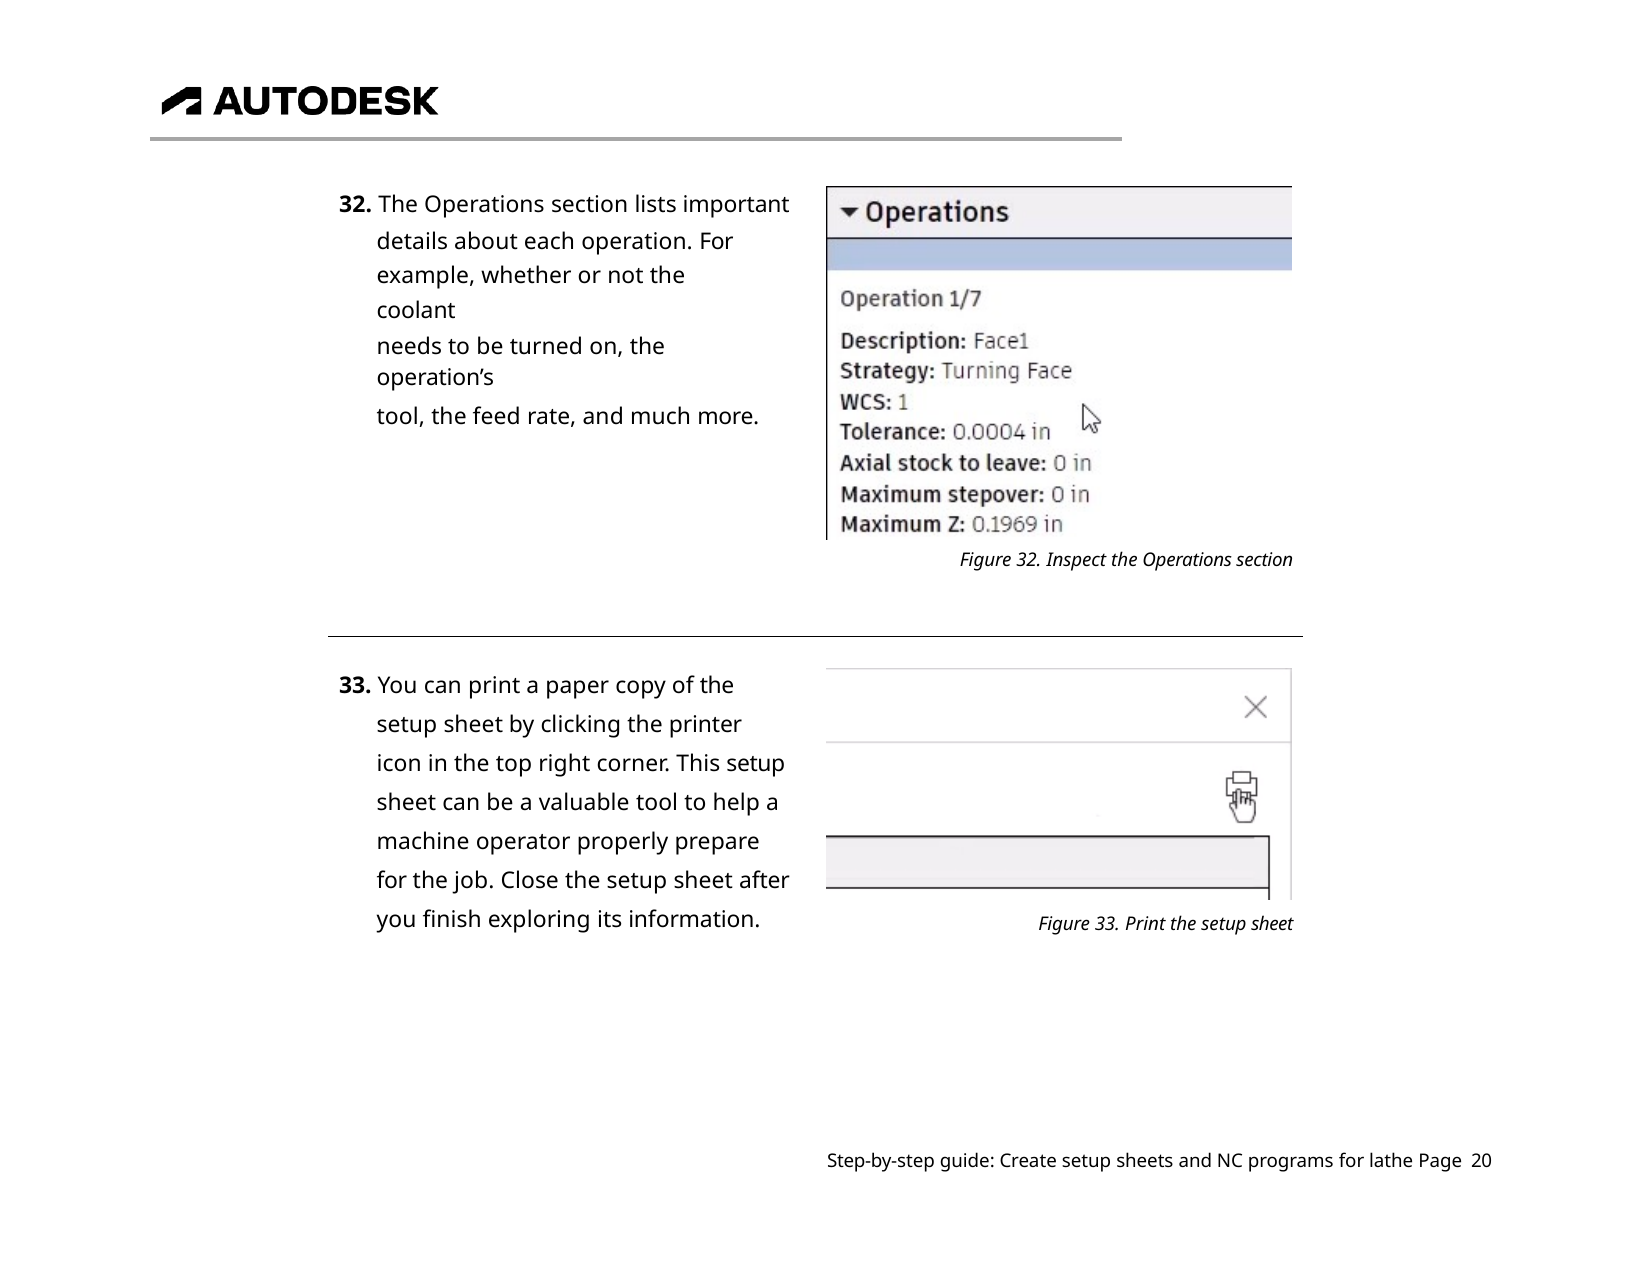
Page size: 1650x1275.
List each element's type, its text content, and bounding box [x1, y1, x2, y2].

picture [825, 668, 1292, 900]
picture [825, 186, 1292, 540]
table_header Figure 32. Inspect the Operations section [809, 187, 1303, 636]
table_cell 33. You can print a paper copy of the setup sheet by clicking the printer icon in the top right corner. This setup sheet can be a valuable tool to help a machine operator properly prepare for the job. Close the setup sheet after you finish exploring its information. [328, 637, 809, 945]
table_header 32. The Operations section lists important details about each operation. For example, whether or not the coolant needs to be turned on, the operation’s tool, the feed rate, and much more. [328, 187, 809, 636]
picture [161, 86, 439, 115]
slide_number Step-by-step guide: Create setup sheets and NC programs for lathe Page 10 [825, 1145, 1509, 1275]
table_cell Figure 33. Print the setup sheet [809, 637, 1303, 945]
